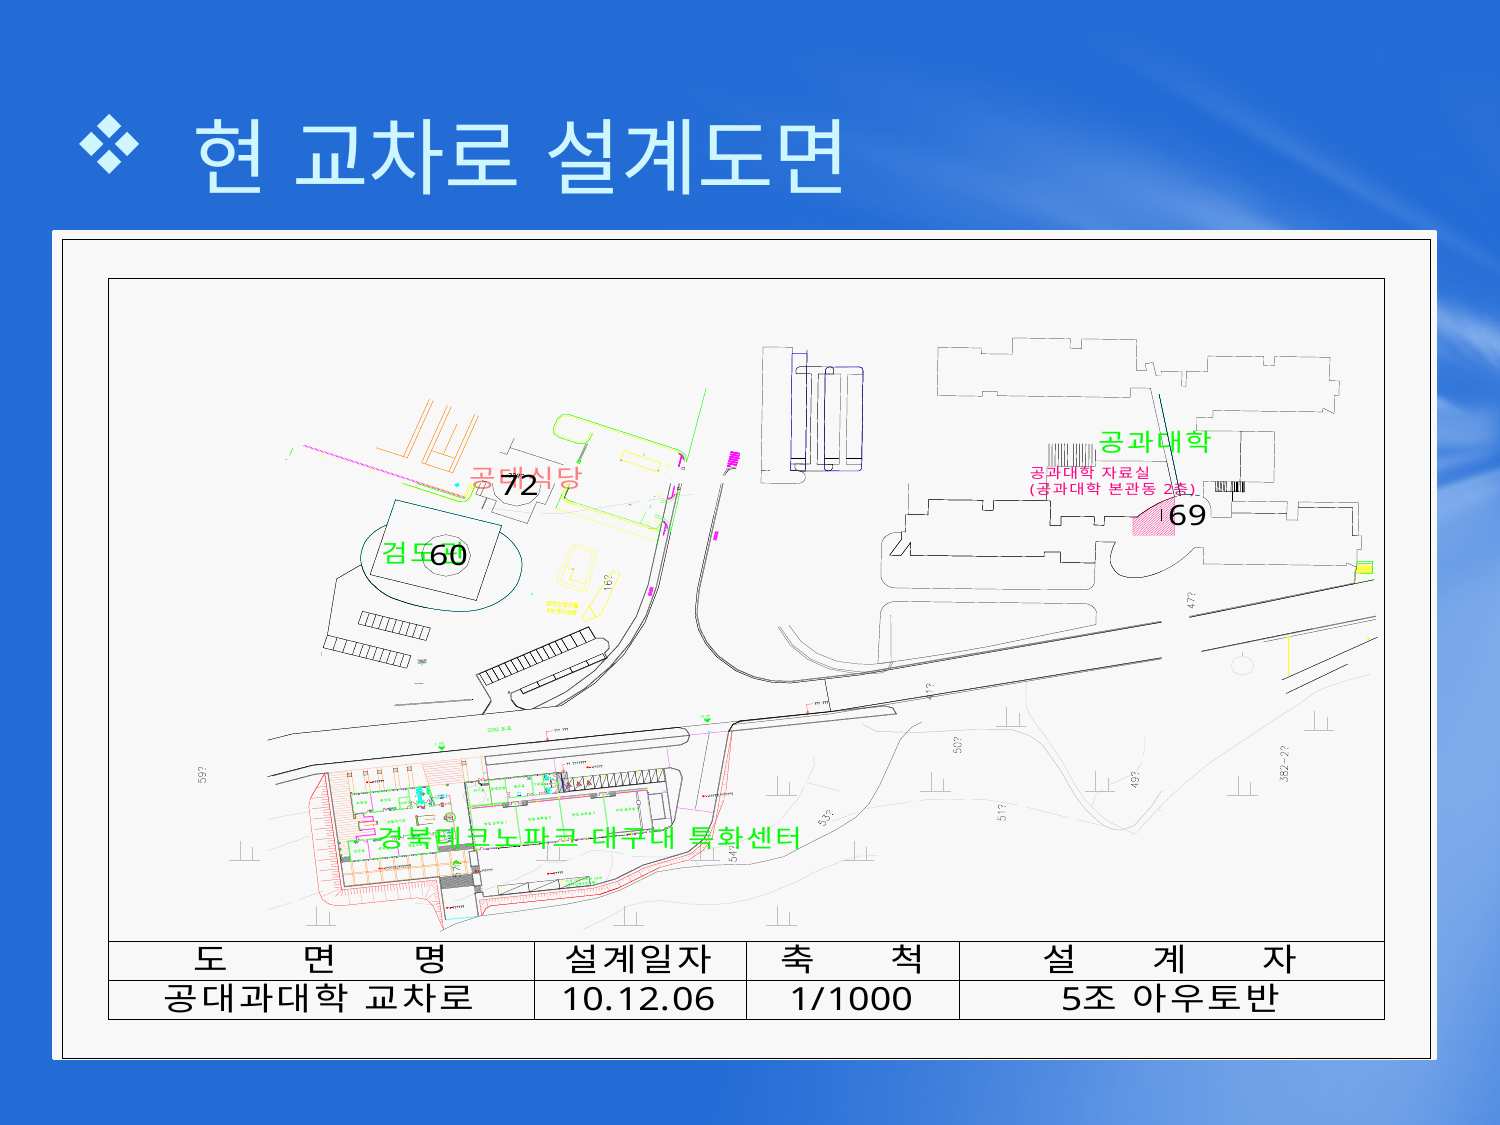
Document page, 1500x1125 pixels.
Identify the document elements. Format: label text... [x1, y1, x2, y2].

title 현 교차로 설계도면 [57, 37, 1318, 213]
text_box [52, 230, 1437, 237]
picture [55, 233, 1438, 1064]
